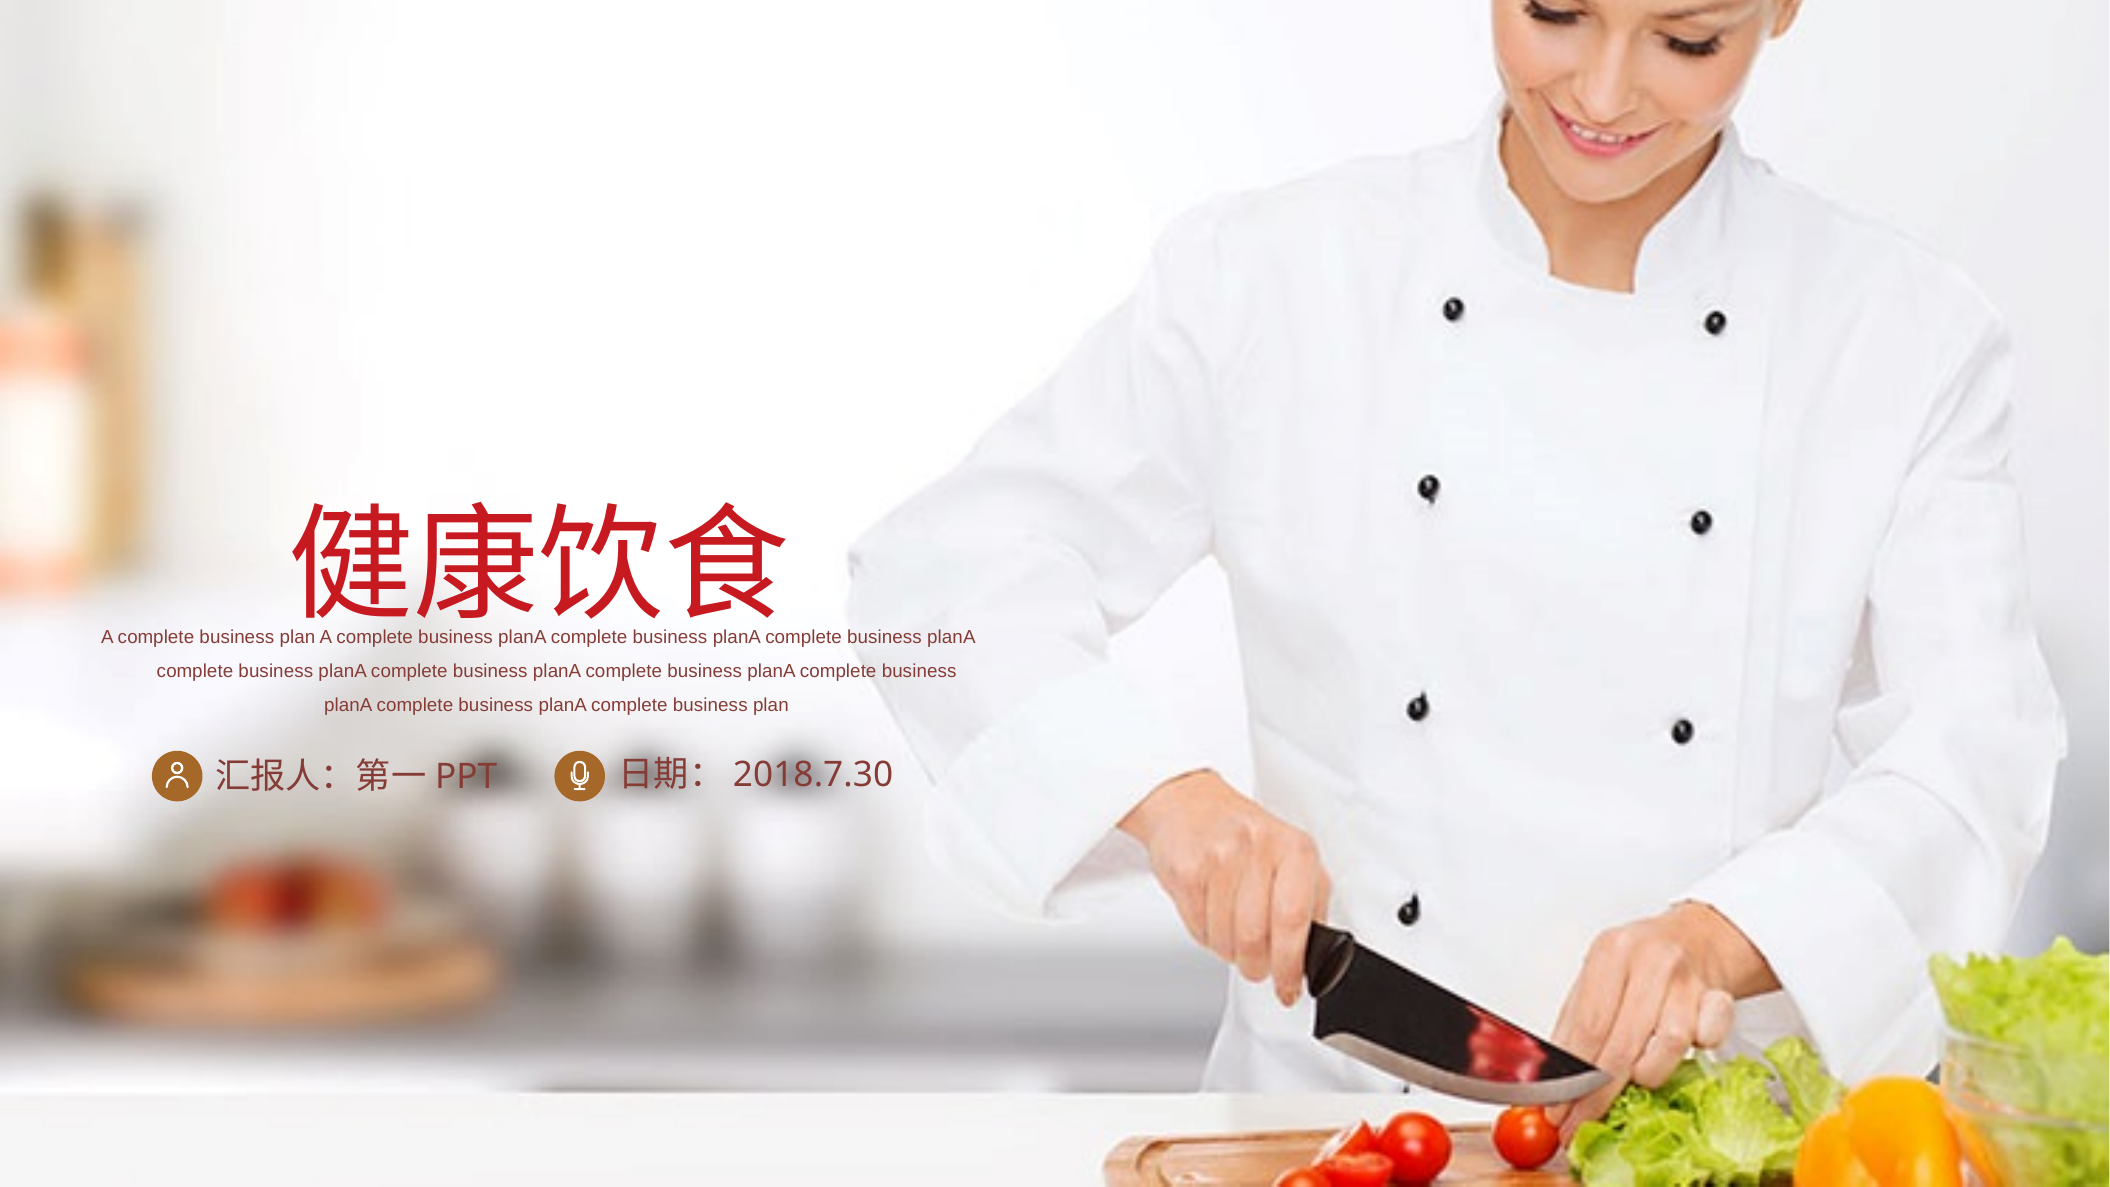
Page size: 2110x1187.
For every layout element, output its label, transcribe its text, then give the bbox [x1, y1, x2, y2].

text_box 汇报人：第一PPT [200, 745, 512, 803]
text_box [554, 750, 605, 802]
text_box 健康饮食 [62, 476, 1016, 642]
text_box A complete business plan A complete business planA complete business planA complete business planA complete business planA complete business planA complete business planA complete business planA complete business planA complete business plan [75, 603, 1000, 726]
text_box 日期：2018.7.30 [604, 744, 909, 802]
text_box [151, 750, 203, 802]
text_box [0, 0, 2110, 1187]
